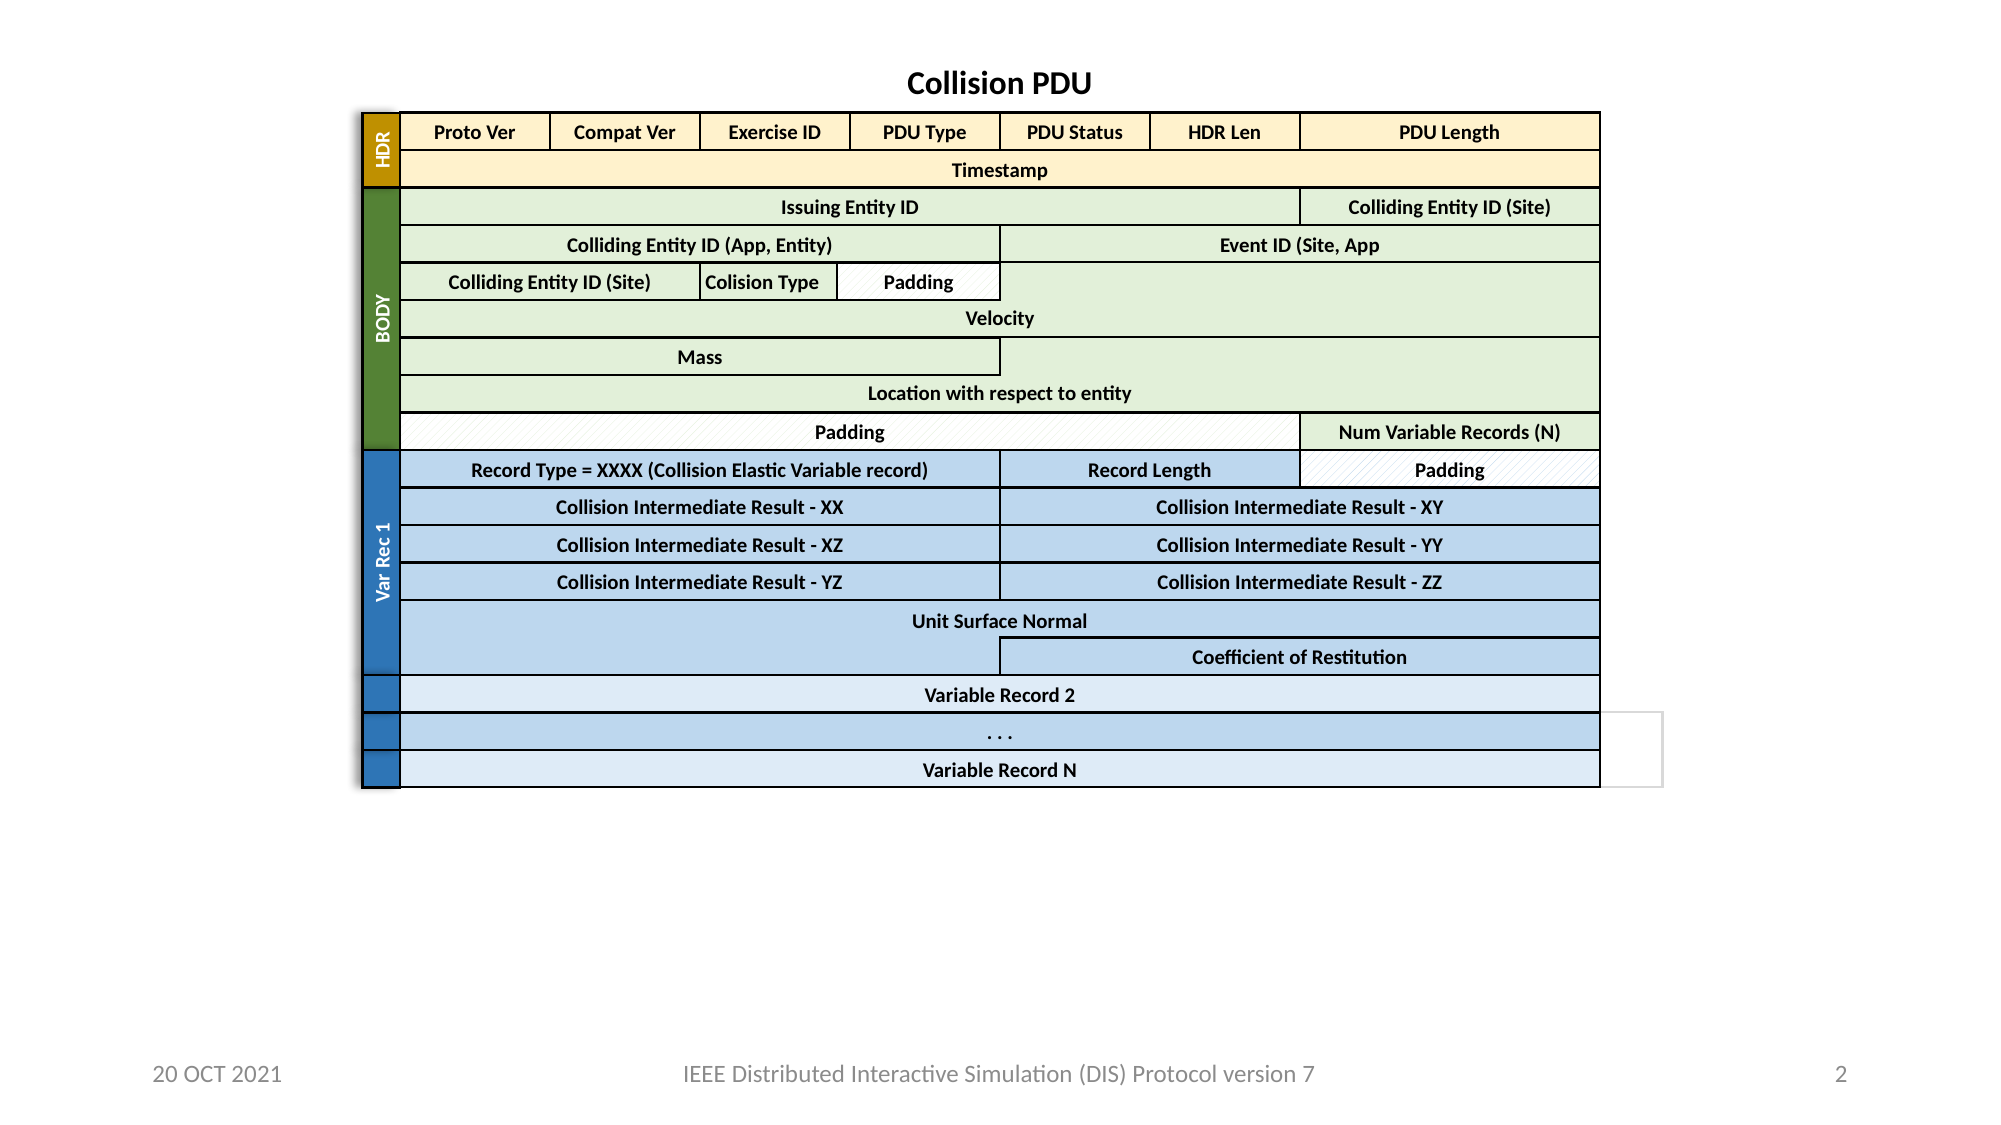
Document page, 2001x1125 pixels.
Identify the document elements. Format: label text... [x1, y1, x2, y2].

text_box Location with respect to entity [401, 338, 1601, 411]
text_box Collision Intermediate Result - XY [999, 486, 1601, 524]
text_box Collision Intermediate Result - ZZ [999, 561, 1601, 601]
text_box [361, 674, 401, 714]
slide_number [137, 1042, 588, 1103]
text_box Proto Ver [399, 111, 549, 149]
text_box Timestamp [401, 149, 1601, 186]
text_box Padding [401, 411, 1301, 449]
text_box Collision Intermediate Result - YY [999, 524, 1601, 561]
text_box [1601, 711, 1664, 788]
footer IEEE Distributed Interactive Simulation (DIS) Protocol version 7 [662, 1042, 1338, 1103]
text_box PDU Status [999, 111, 1149, 149]
text_box Variable Record N [401, 751, 1601, 788]
text_box Colliding Entity ID (App, Entity) [399, 224, 999, 263]
text_box Mass [399, 336, 1001, 376]
text_box Exercise ID [699, 111, 849, 149]
text_box PDU Length [1299, 111, 1601, 149]
text_box Padding [836, 261, 1001, 301]
text_box Var Rec 1 [361, 449, 401, 674]
text_box [361, 714, 401, 751]
text_box Colliding Entity ID (Site) [1301, 186, 1601, 224]
text_box Compat Ver [549, 111, 699, 149]
text_box Num Variable Records (N) [1301, 411, 1601, 449]
text_box Coefficient of Restitution [999, 636, 1601, 674]
text_box Collision Intermediate Result - XX [399, 486, 999, 524]
text_box Collision Intermediate Result - YZ [399, 561, 999, 601]
text_box Record Type = XXXX (Collision Elastic Variable record) [401, 449, 999, 486]
text_box Collision Intermediate Result - XZ [399, 524, 999, 561]
text_box Velocity [401, 263, 1601, 338]
text_box Event ID (Site, App [999, 224, 1601, 263]
text_box Record Length [999, 449, 1299, 486]
text_box HDR [361, 112, 401, 189]
text_box Collision PDU [699, 61, 1301, 101]
text_box HDR Len [1149, 111, 1299, 149]
text_box Colision Type [701, 263, 836, 301]
slide_number 2 [1412, 1042, 1863, 1103]
text_box Colliding Entity ID (Site) [399, 261, 701, 301]
text_box . . . [401, 711, 1601, 751]
text_box [361, 751, 401, 789]
text_box Padding [1299, 449, 1601, 486]
text_box BODY [361, 189, 401, 449]
text_box Unit Surface Normal [401, 601, 1601, 674]
text_box PDU Type [849, 111, 999, 149]
text_box Variable Record 2 [401, 674, 1601, 711]
text_box Issuing Entity ID [401, 186, 1301, 224]
